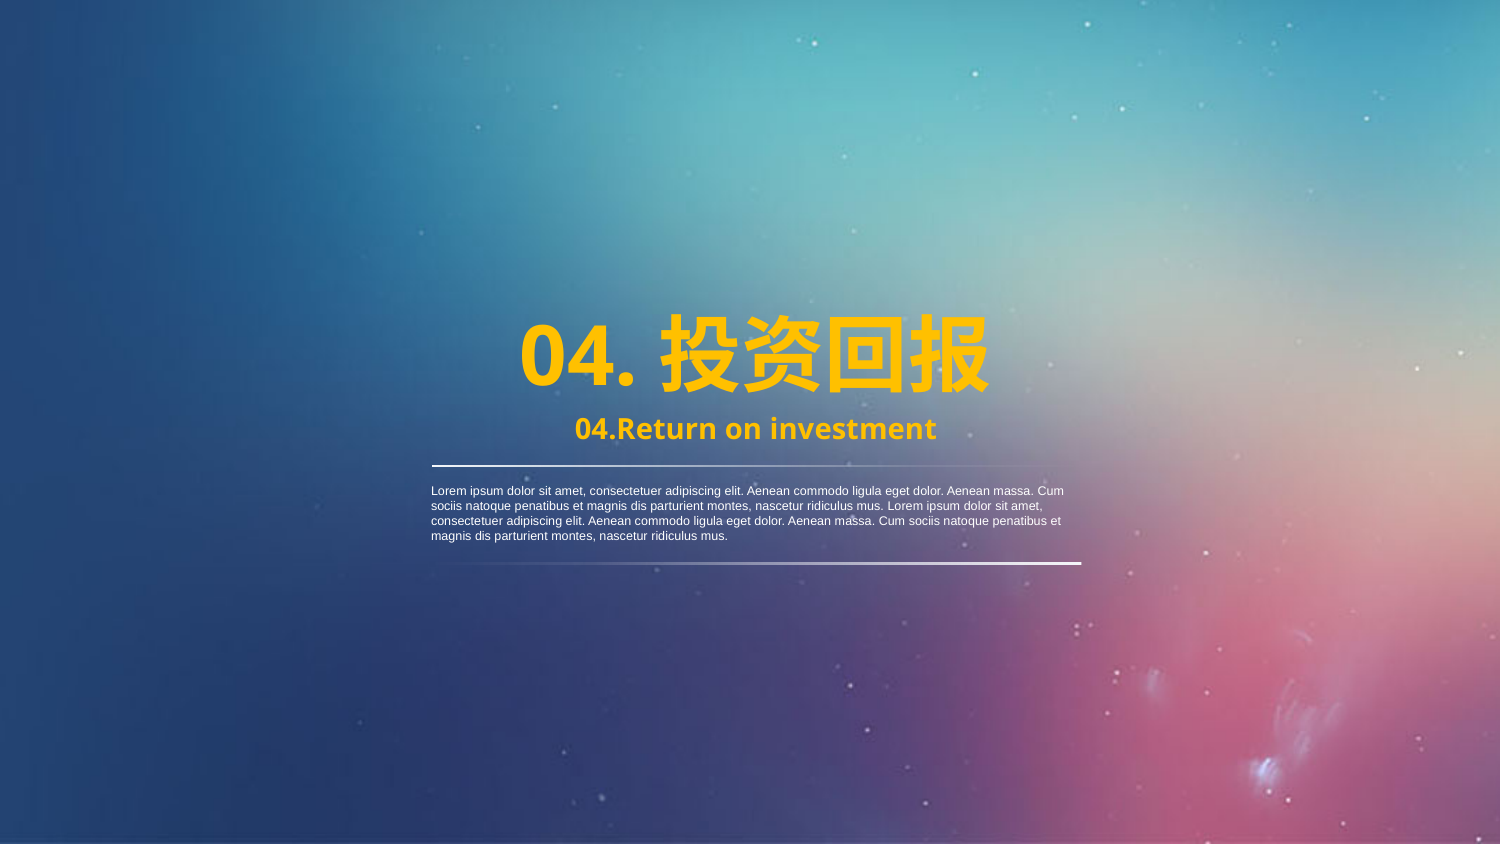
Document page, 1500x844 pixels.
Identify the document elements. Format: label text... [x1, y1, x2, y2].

text_box 04.Return on investment [559, 403, 952, 453]
text_box Lorem ipsum dolor sit amet, consectetuer adipiscing elit. Aenean commodo ligula eget dolor. Aenean massa. Cum sociis natoque penatibus et magnis dis parturient montes, nascetur ridiculus mus. Lorem ipsum dolor sit amet, consectetuer adipiscing elit. Aenean commodo ligula eget dolor. Aenean massa. Cum sociis natoque penatibus et magnis dis parturient montes, nascetur ridiculus mus. [416, 475, 1090, 551]
picture [0, 0, 1500, 844]
text_box 04.投资回报 [505, 295, 1007, 410]
